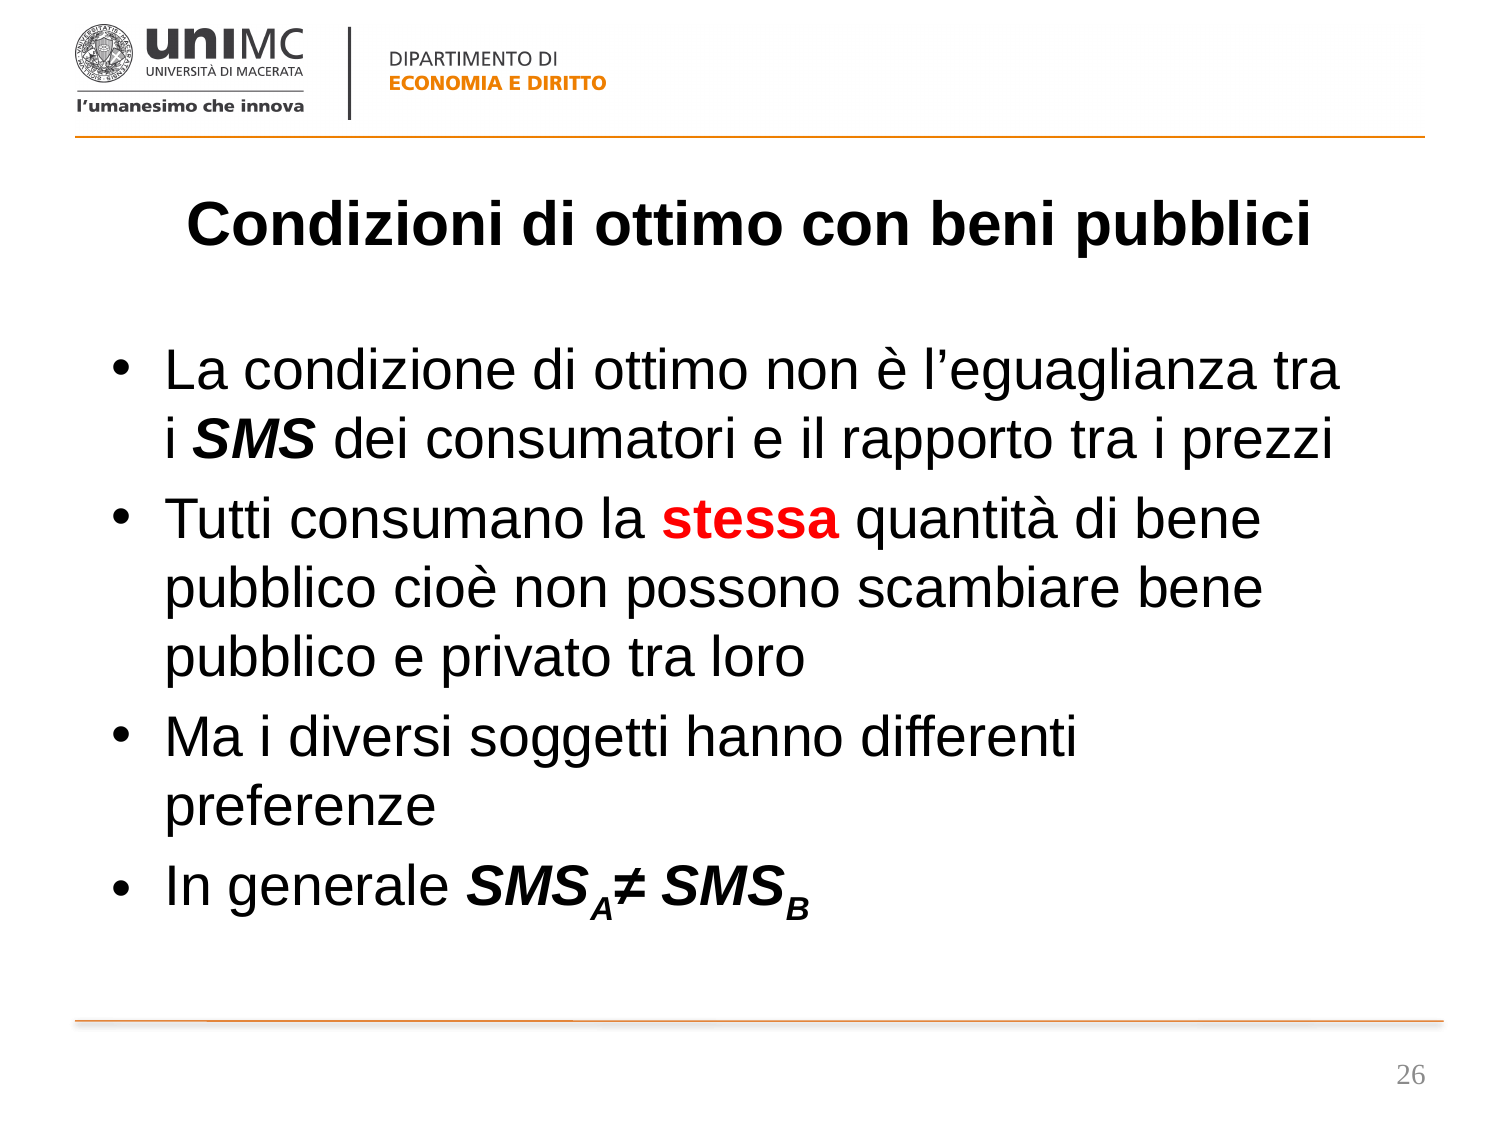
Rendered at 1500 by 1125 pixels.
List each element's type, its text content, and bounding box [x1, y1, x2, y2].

title Condizioni di ottimo con beni pubblici [75, 174, 1425, 267]
picture [75, 24, 1425, 138]
list La condizione di ottimo non è l’eguaglianza tra i SMS dei consumatori e il rapporto tra i prezzi Tutti consumano la stessa quantità di bene pubblico cioè non possono scambiare bene pubblico e privato tra loro Ma i diversi soggetti hanno differenti preferenze In generale SMSA≠ SMSB [96, 324, 1372, 1000]
slide_number 26 [1091, 1042, 1442, 1103]
